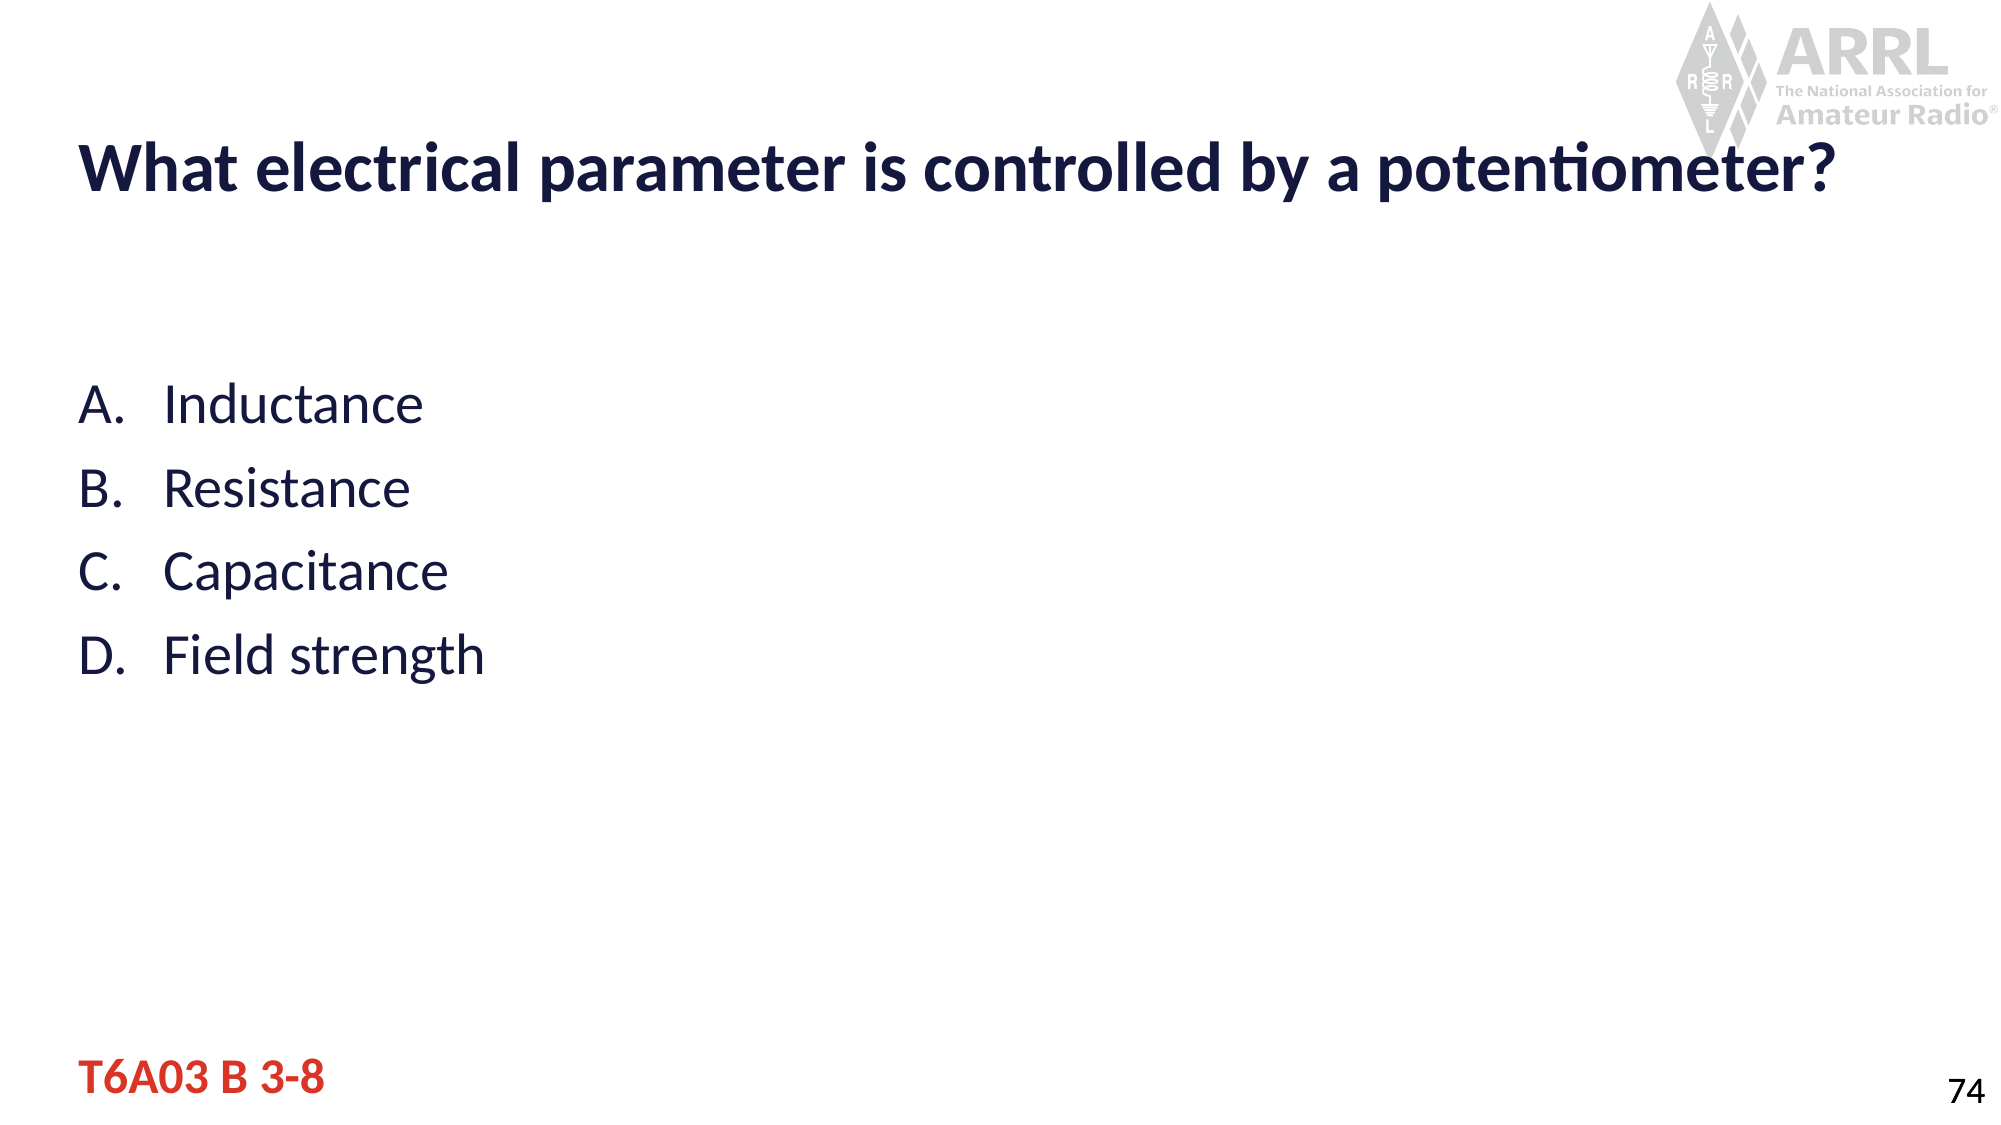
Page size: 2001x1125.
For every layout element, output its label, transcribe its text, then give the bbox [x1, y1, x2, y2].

text_box T6A03 B 3-8 [63, 1036, 921, 1112]
list Inductance Resistance Capacitance Field strength [63, 365, 1863, 989]
title What electrical parameter is controlled by a potentiometer? [63, 59, 1863, 278]
picture [1674, 0, 2000, 164]
